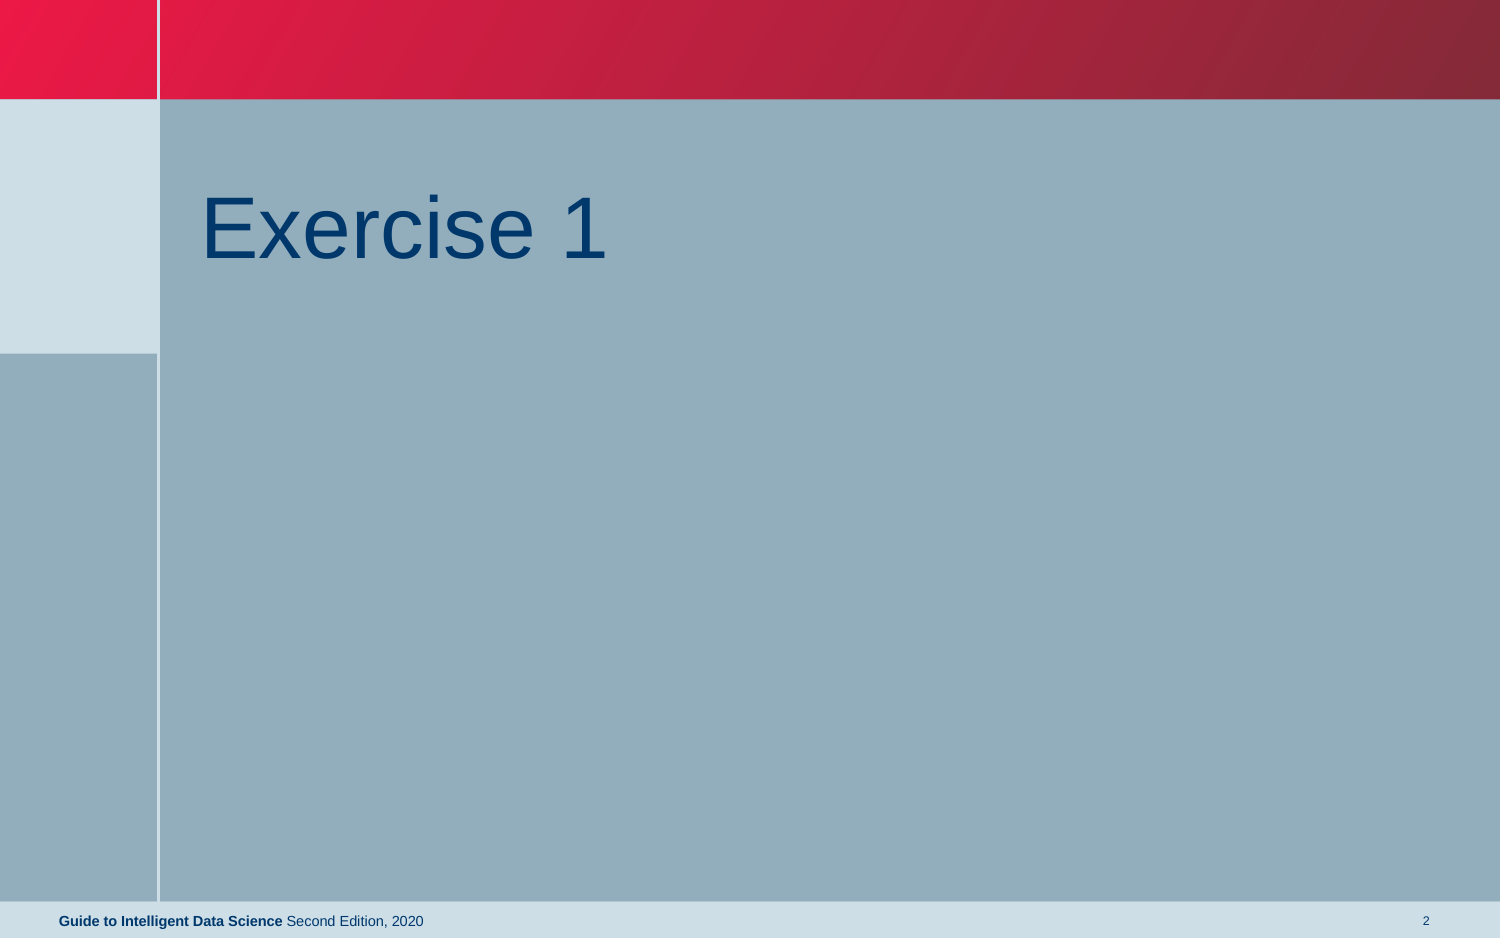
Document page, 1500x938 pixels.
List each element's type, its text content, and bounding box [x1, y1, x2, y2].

title Exercise 1 [200, 171, 1101, 278]
footer Guide to Intelligent Data Science Second Edition, 2020 [58, 900, 717, 938]
slide_number 2 [1411, 900, 1442, 938]
